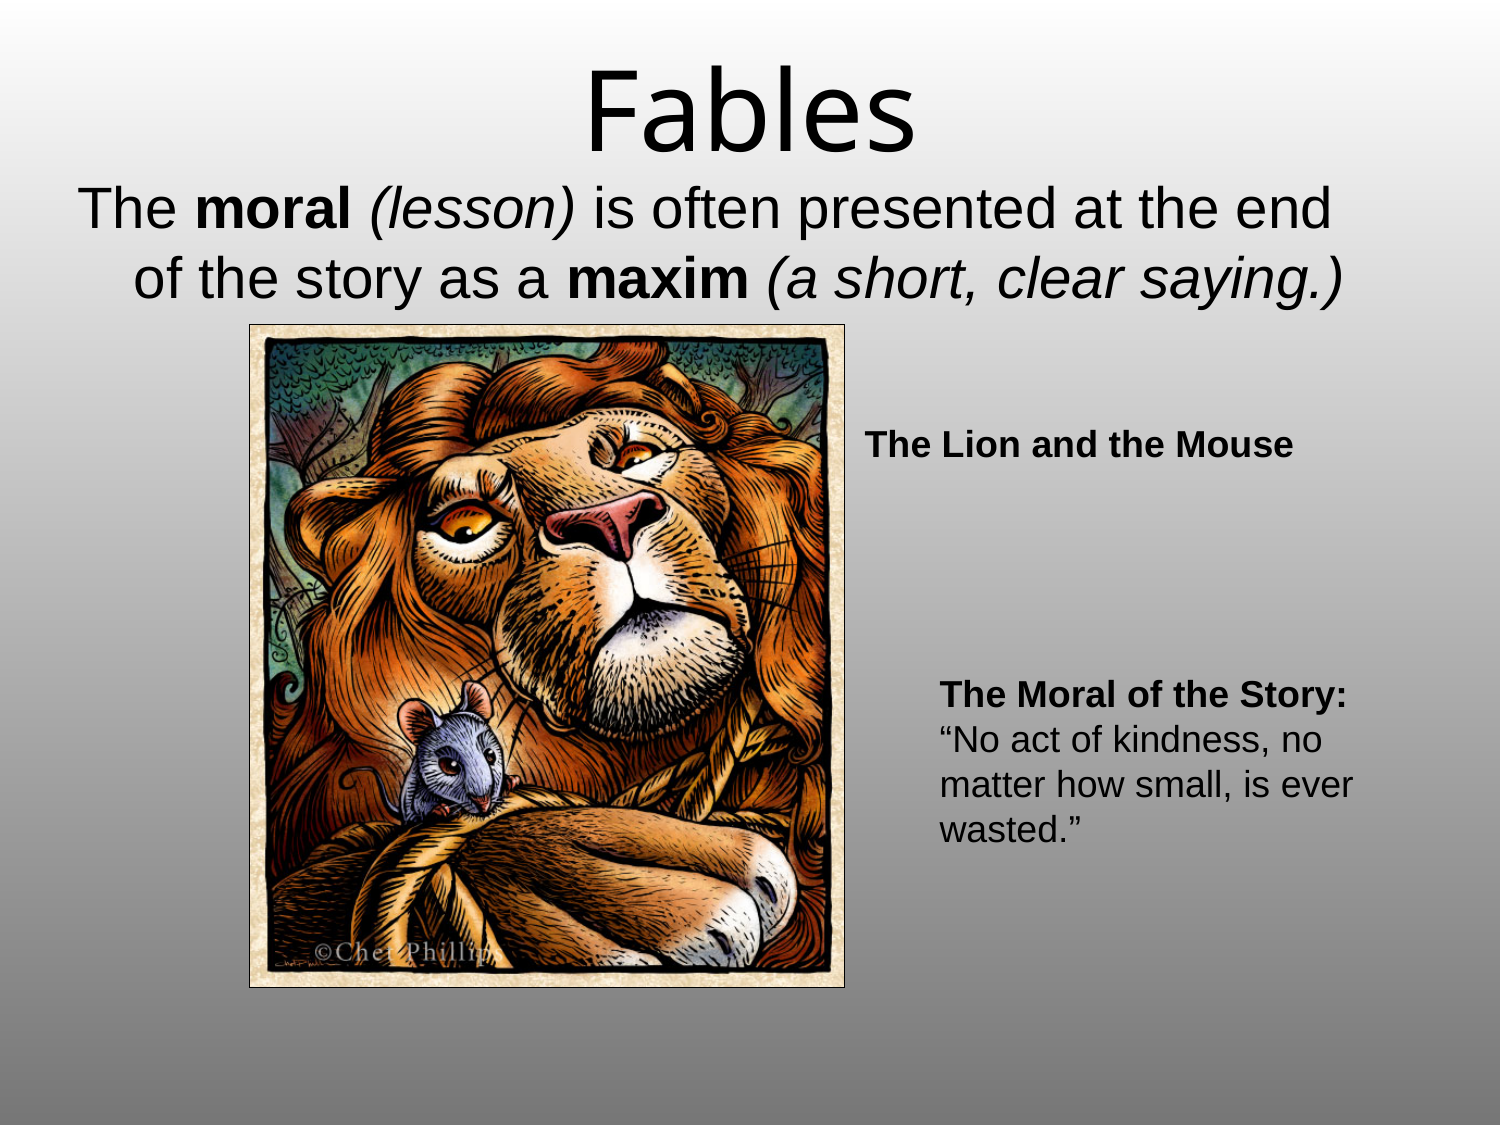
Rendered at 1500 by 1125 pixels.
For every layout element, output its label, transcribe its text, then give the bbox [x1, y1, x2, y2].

text_box The Lion and the Mouse [849, 412, 1313, 473]
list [249, 324, 845, 988]
list The moral (lesson) is often presented at the end of the story as a maxim (a short, clear saying.) [62, 162, 1401, 906]
text_box The Moral of the Story: “No act of kindness, no matter how small, is ever wasted.” [924, 662, 1375, 858]
title Fables [74, 49, 1426, 163]
